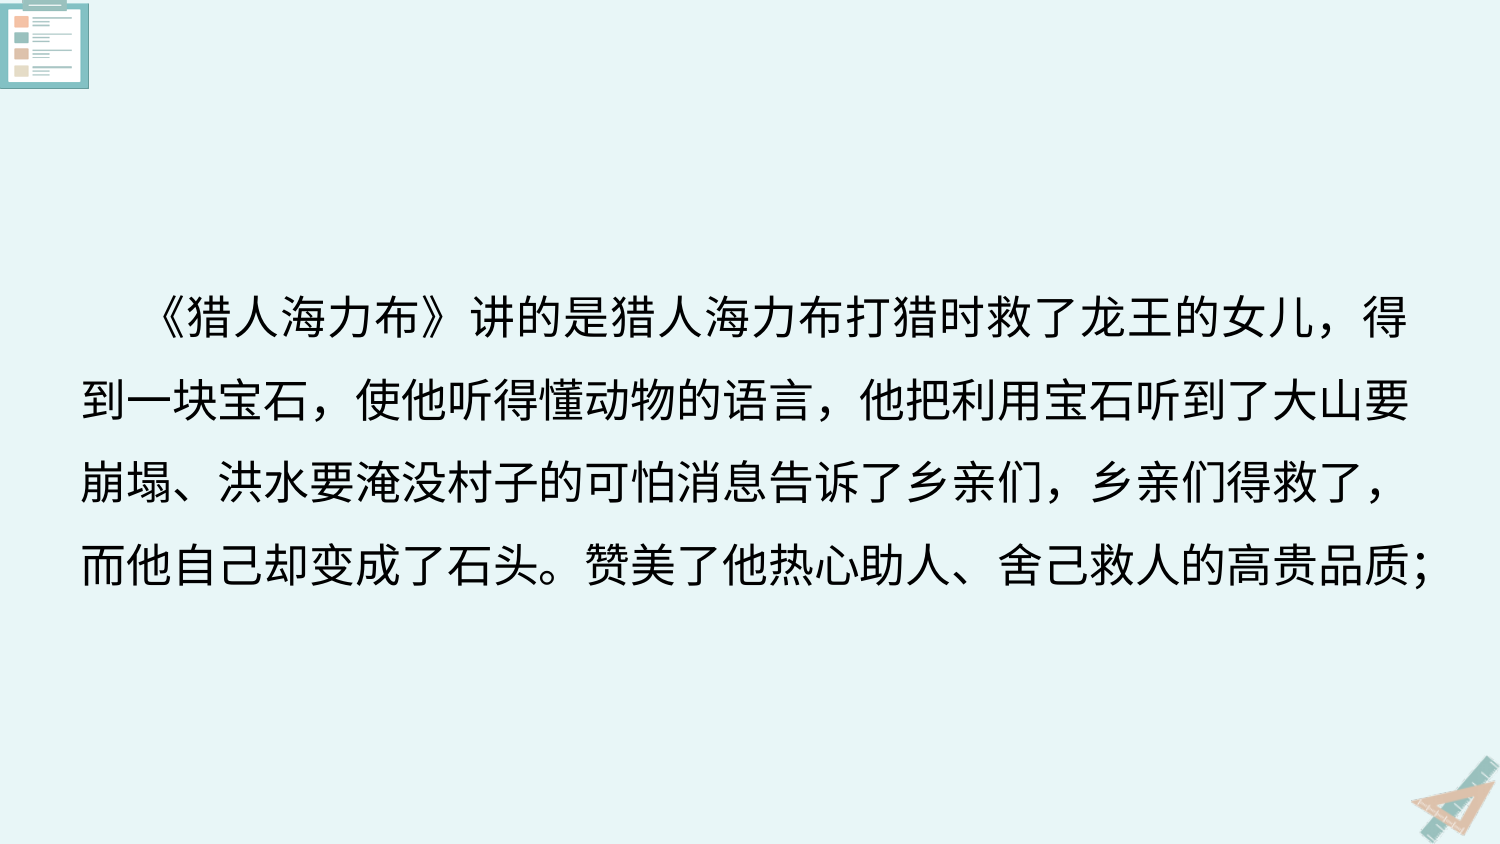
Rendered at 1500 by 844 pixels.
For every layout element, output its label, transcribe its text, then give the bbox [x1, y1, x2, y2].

picture [1411, 755, 1500, 844]
picture [0, 0, 89, 89]
text_box 《猎人海力布》讲的是猎人海力布打猎时救了龙王的女儿，得到一块宝石，使他听得懂动物的语言，他把利用宝石听到了大山要崩塌、洪水要淹没村子的可怕消息告诉了乡亲们，乡亲们得救了，而他自己却变成了石头。赞美了他热心助人、舍己救人的高贵品质； [19, 254, 1425, 599]
